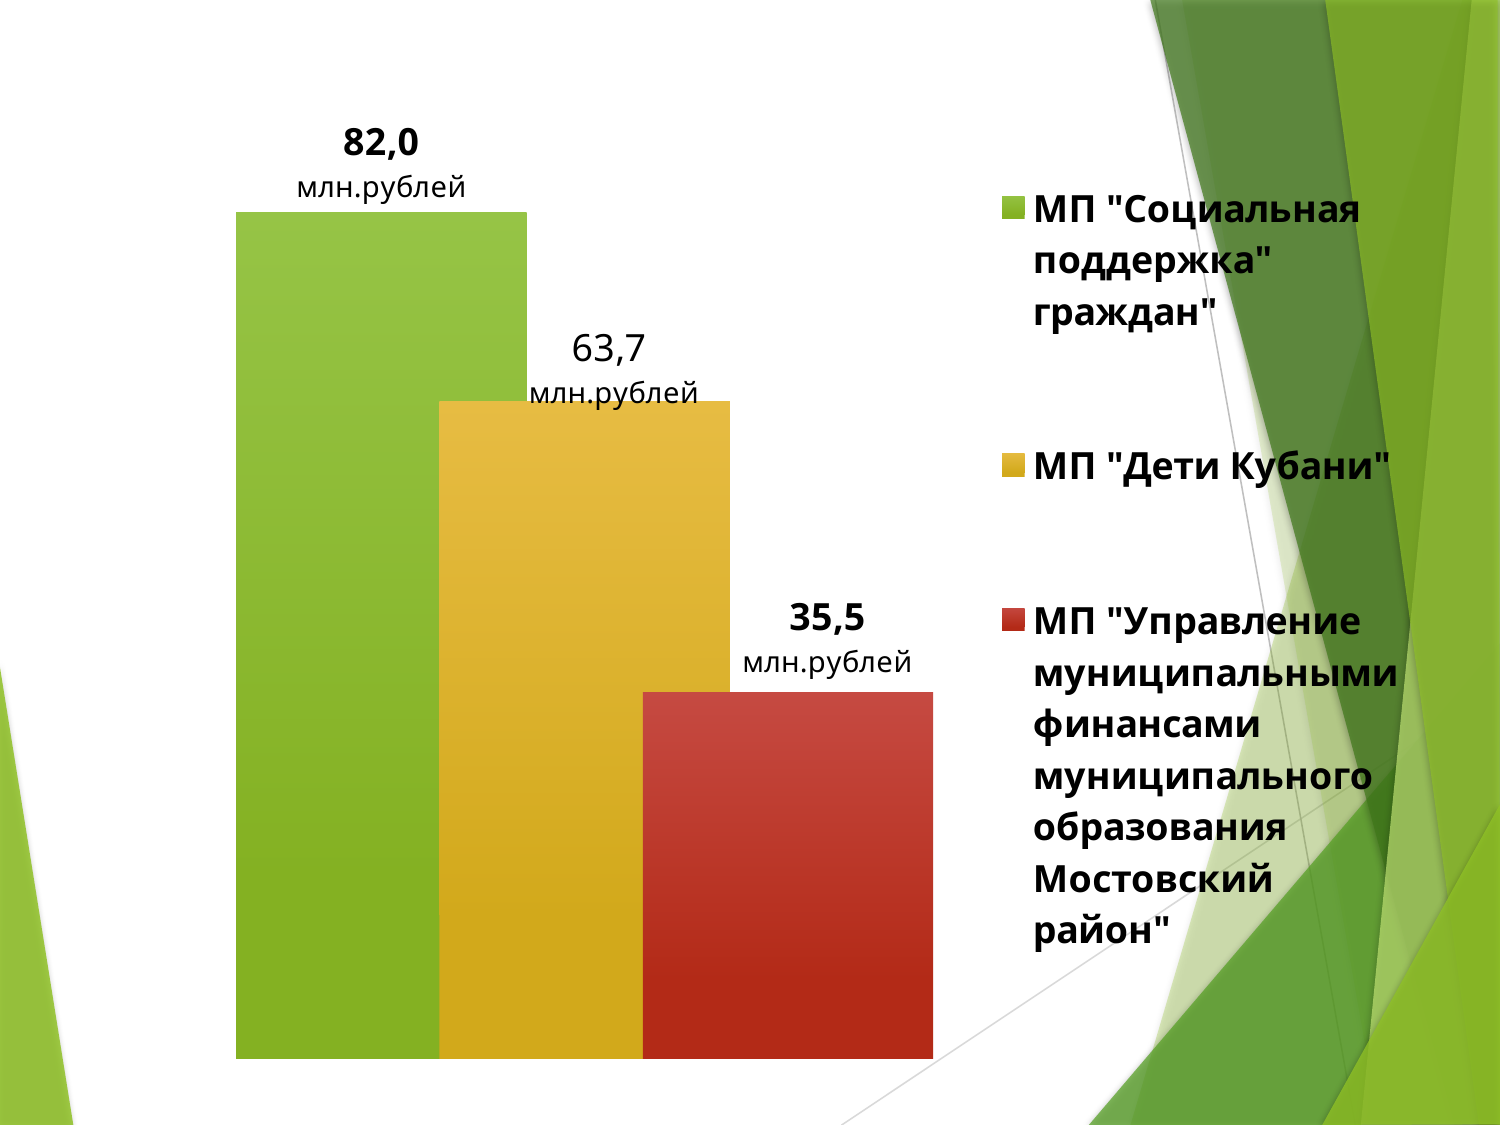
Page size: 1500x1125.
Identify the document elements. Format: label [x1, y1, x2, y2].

chart [64, 77, 1416, 1060]
